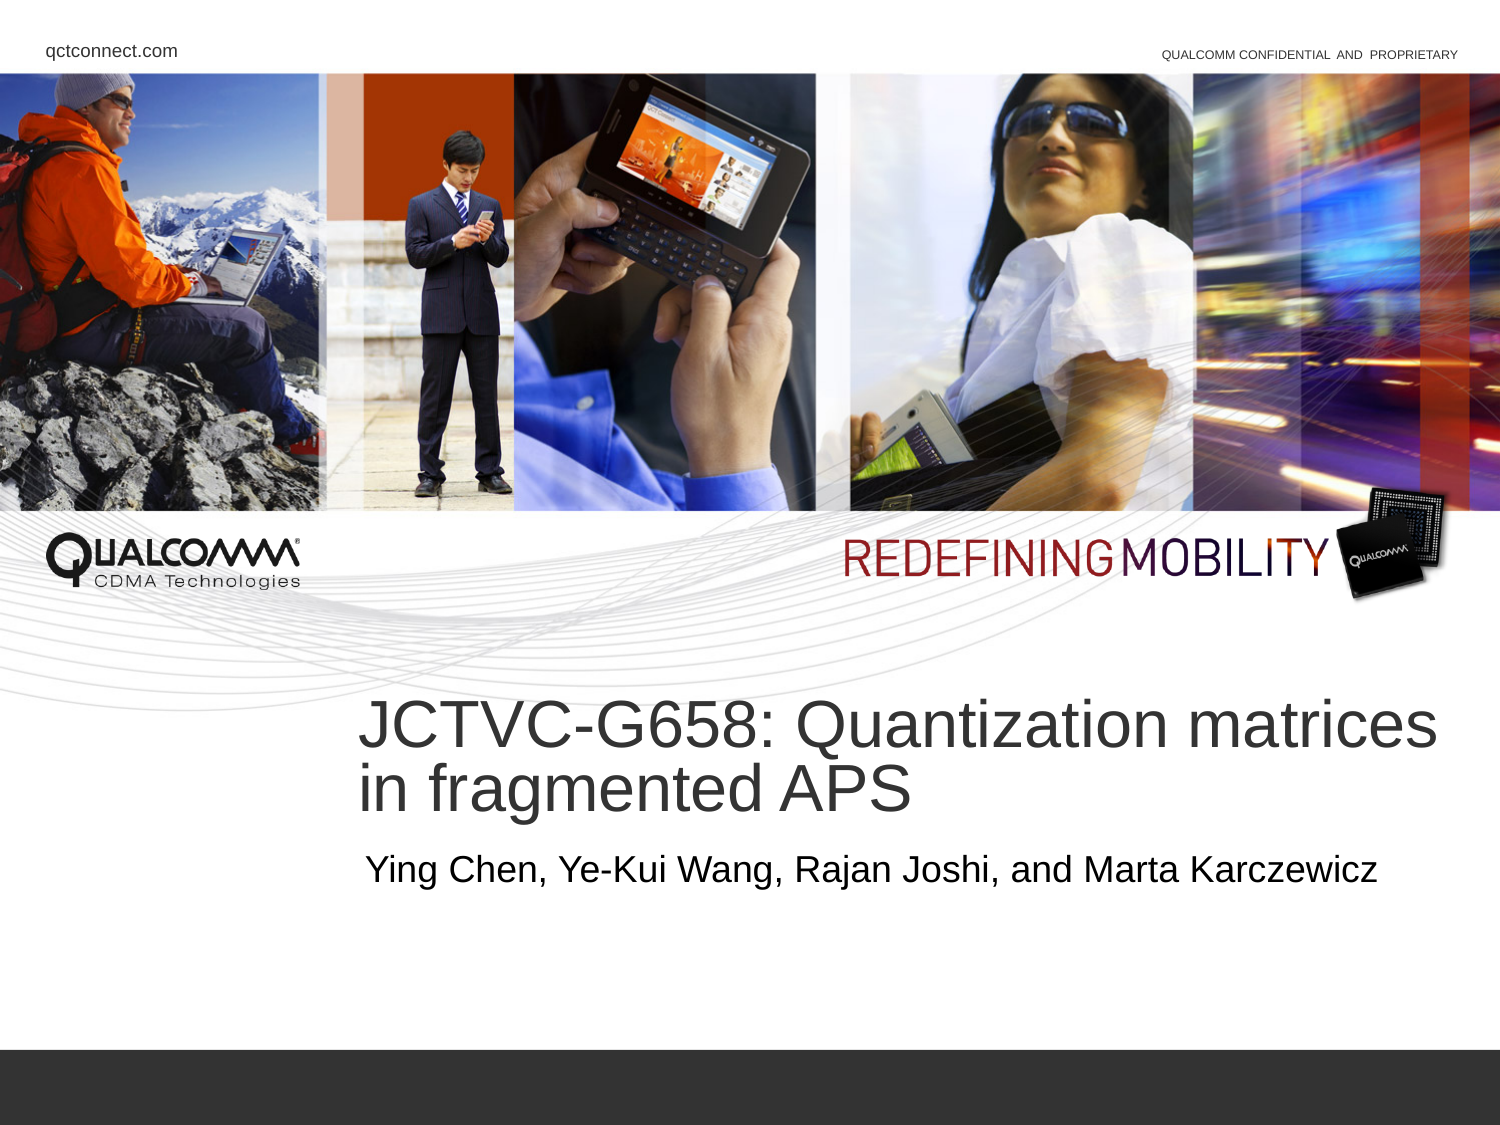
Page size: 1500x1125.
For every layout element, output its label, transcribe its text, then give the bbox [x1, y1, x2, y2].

picture [0, 12, 1500, 744]
title JCTVC-G658: Quantization matrices in fragmented APS [343, 590, 1480, 833]
text_box Ying Chen, Ye-Kui Wang, Rajan Joshi, and Marta Karczewicz [349, 837, 1463, 898]
